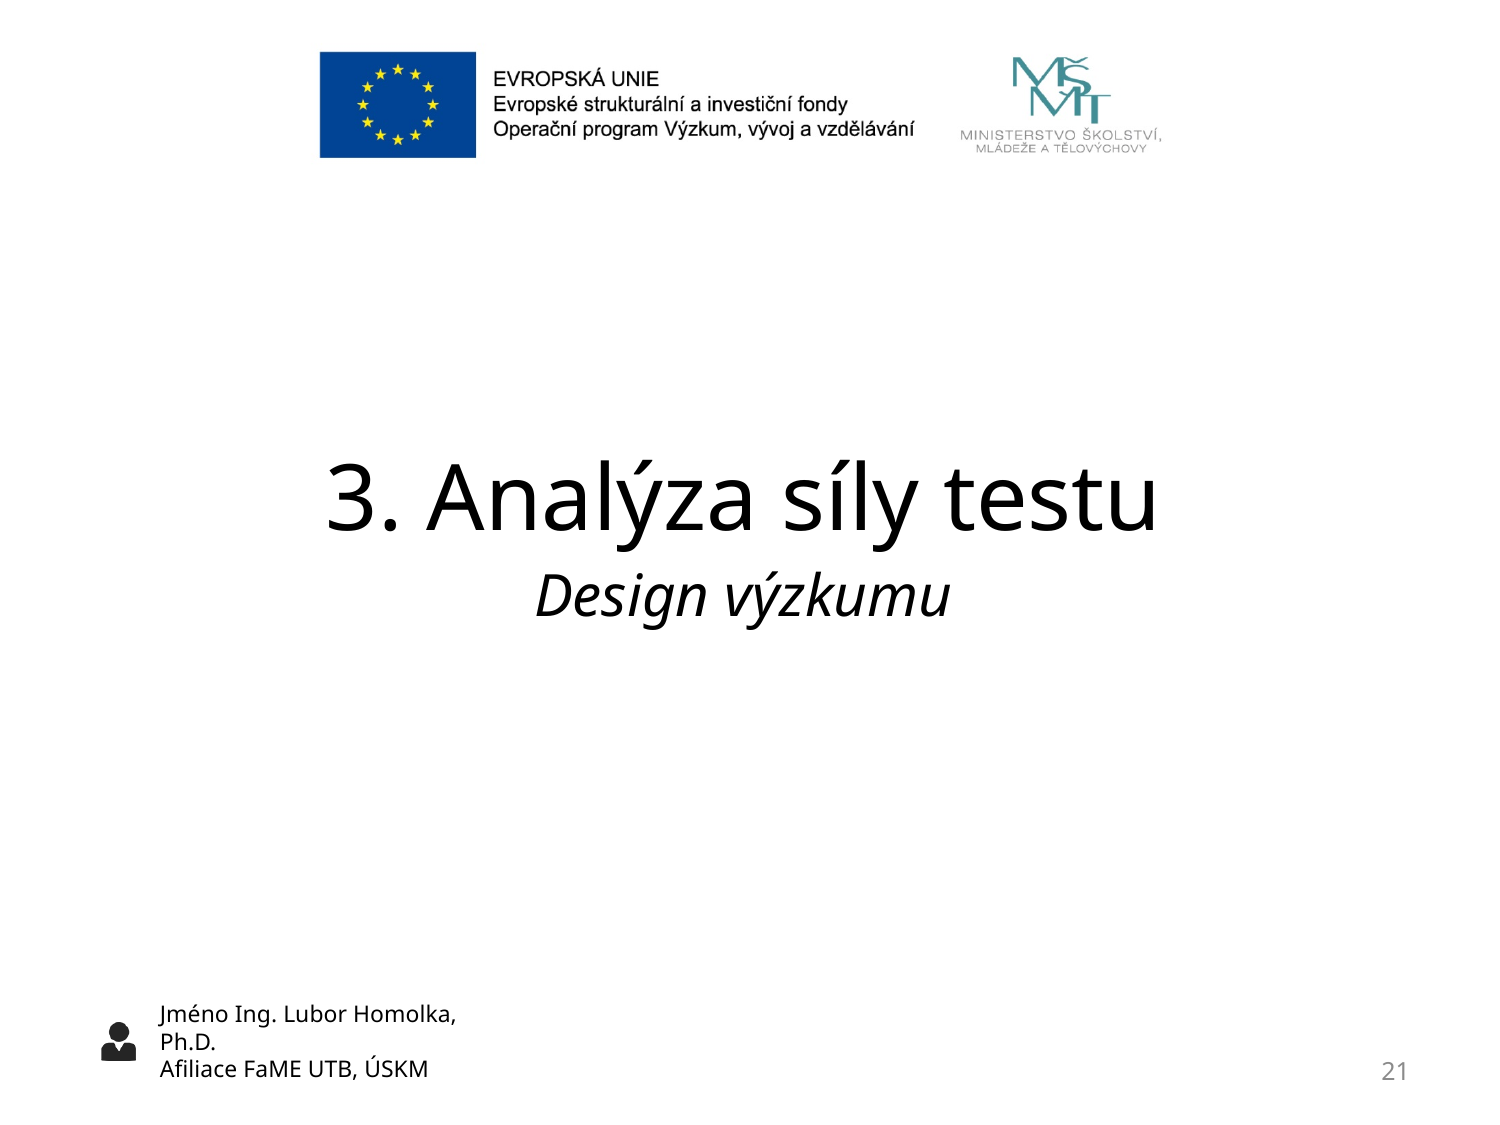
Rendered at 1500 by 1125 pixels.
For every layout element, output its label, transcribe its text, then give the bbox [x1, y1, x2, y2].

title 3. Analýza síly testu [112, 373, 1376, 615]
subtitle Design výzkumu [218, 550, 1269, 839]
picture [267, 0, 1213, 210]
picture [101, 1021, 136, 1062]
footer Jméno Ing. Lubor Homolka, Ph.D. Afiliace FaME UTB, ÚSKM [145, 999, 526, 1083]
slide_number 21 [1074, 1042, 1425, 1103]
